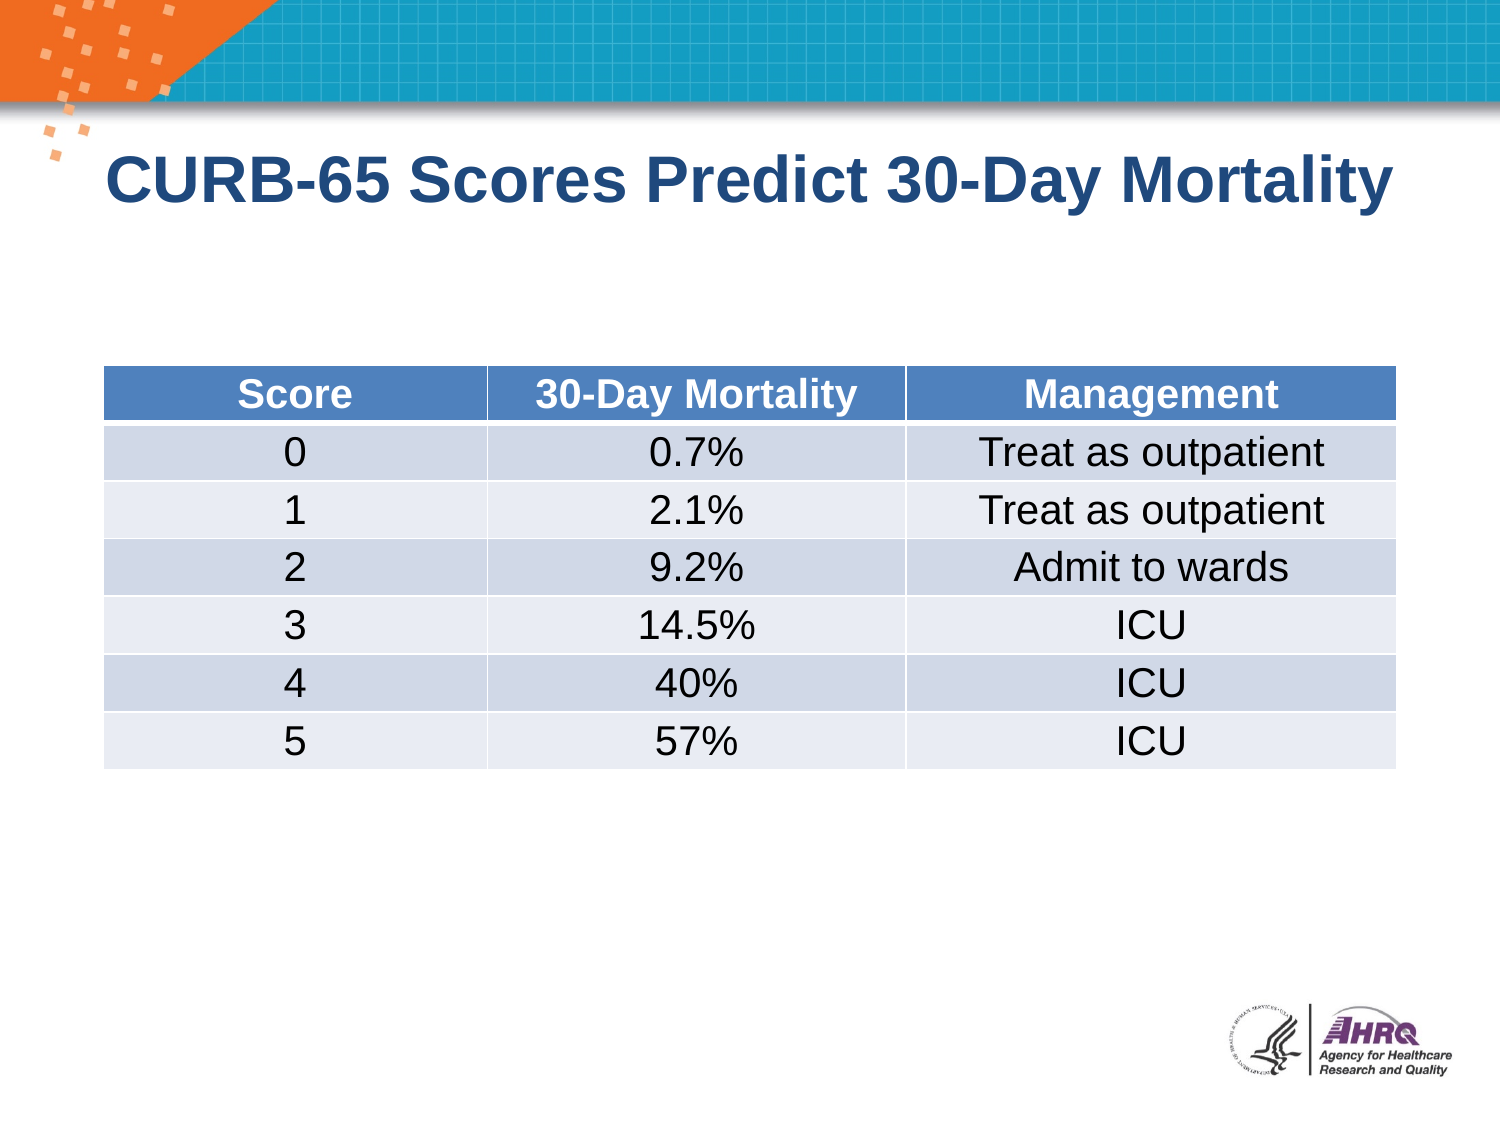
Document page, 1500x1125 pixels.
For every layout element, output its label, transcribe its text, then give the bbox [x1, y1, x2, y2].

picture [0, 0, 1500, 168]
table_header 30-Day Mortality [488, 366, 905, 420]
table_cell 14.5% [488, 597, 905, 653]
table_header Score [104, 366, 487, 420]
table_cell 5 [104, 713, 487, 769]
table_cell 2.1% [488, 482, 905, 538]
table_cell 3 [104, 597, 487, 653]
table_cell 1 [104, 482, 487, 538]
table_cell ICU [907, 597, 1396, 653]
table_cell Treat as outpatient [907, 482, 1396, 538]
table_cell 9.2% [488, 539, 905, 595]
table_cell 0.7% [488, 426, 905, 480]
table_cell 0 [104, 426, 487, 480]
table_cell 4 [104, 655, 487, 711]
picture [1224, 999, 1457, 1081]
table_header Management [907, 366, 1396, 420]
table_cell 40% [488, 655, 905, 711]
table_cell 2 [104, 539, 487, 595]
table_cell Treat as outpatient [907, 426, 1396, 480]
table_cell ICU [907, 655, 1396, 711]
table_cell Admit to wards [907, 539, 1396, 595]
table_cell ICU [907, 713, 1396, 769]
table_cell 57% [488, 713, 905, 769]
title CURB-65 Scores Predict 30-Day Mortality [75, 125, 1425, 227]
